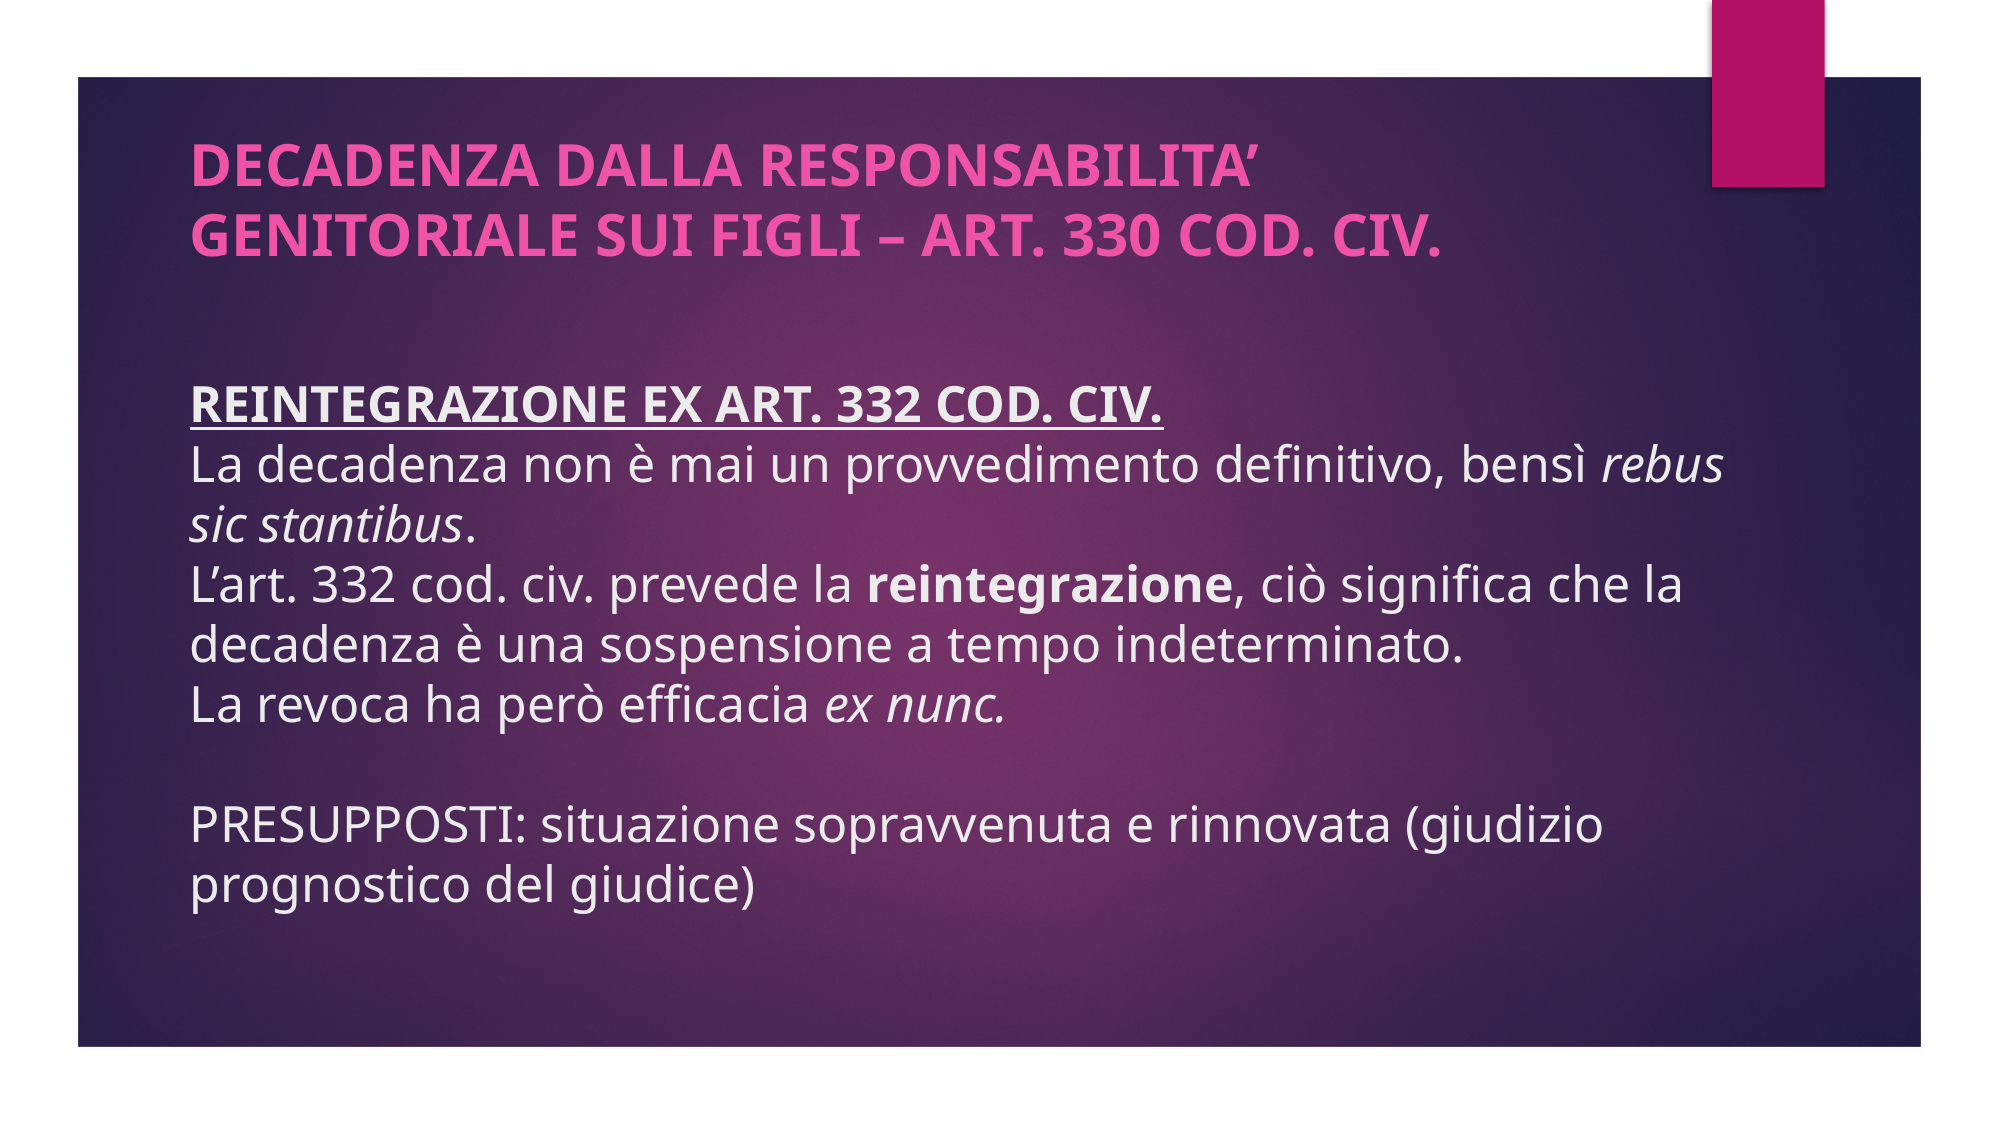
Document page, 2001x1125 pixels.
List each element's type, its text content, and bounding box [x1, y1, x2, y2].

title REINTEGRAZIONE EX ART. 332 COD. CIV. La decadenza non è mai un provvedimento definitivo, bensì rebus sic stantibus. L’art. 332 cod. civ. prevede la reintegrazione, ciò significa che la decadenza è una sospensione a tempo indeterminato. La revoca ha però efficacia ex nunc. PRESUPPOSTI: situazione sopravvenuta e rinnovata (giudizio prognostico del giudice) [174, 293, 1786, 981]
subtitle decadenza dalla responsabilita’ genitoriale sui figli – art. 330 cod. civ. [174, 120, 1630, 294]
